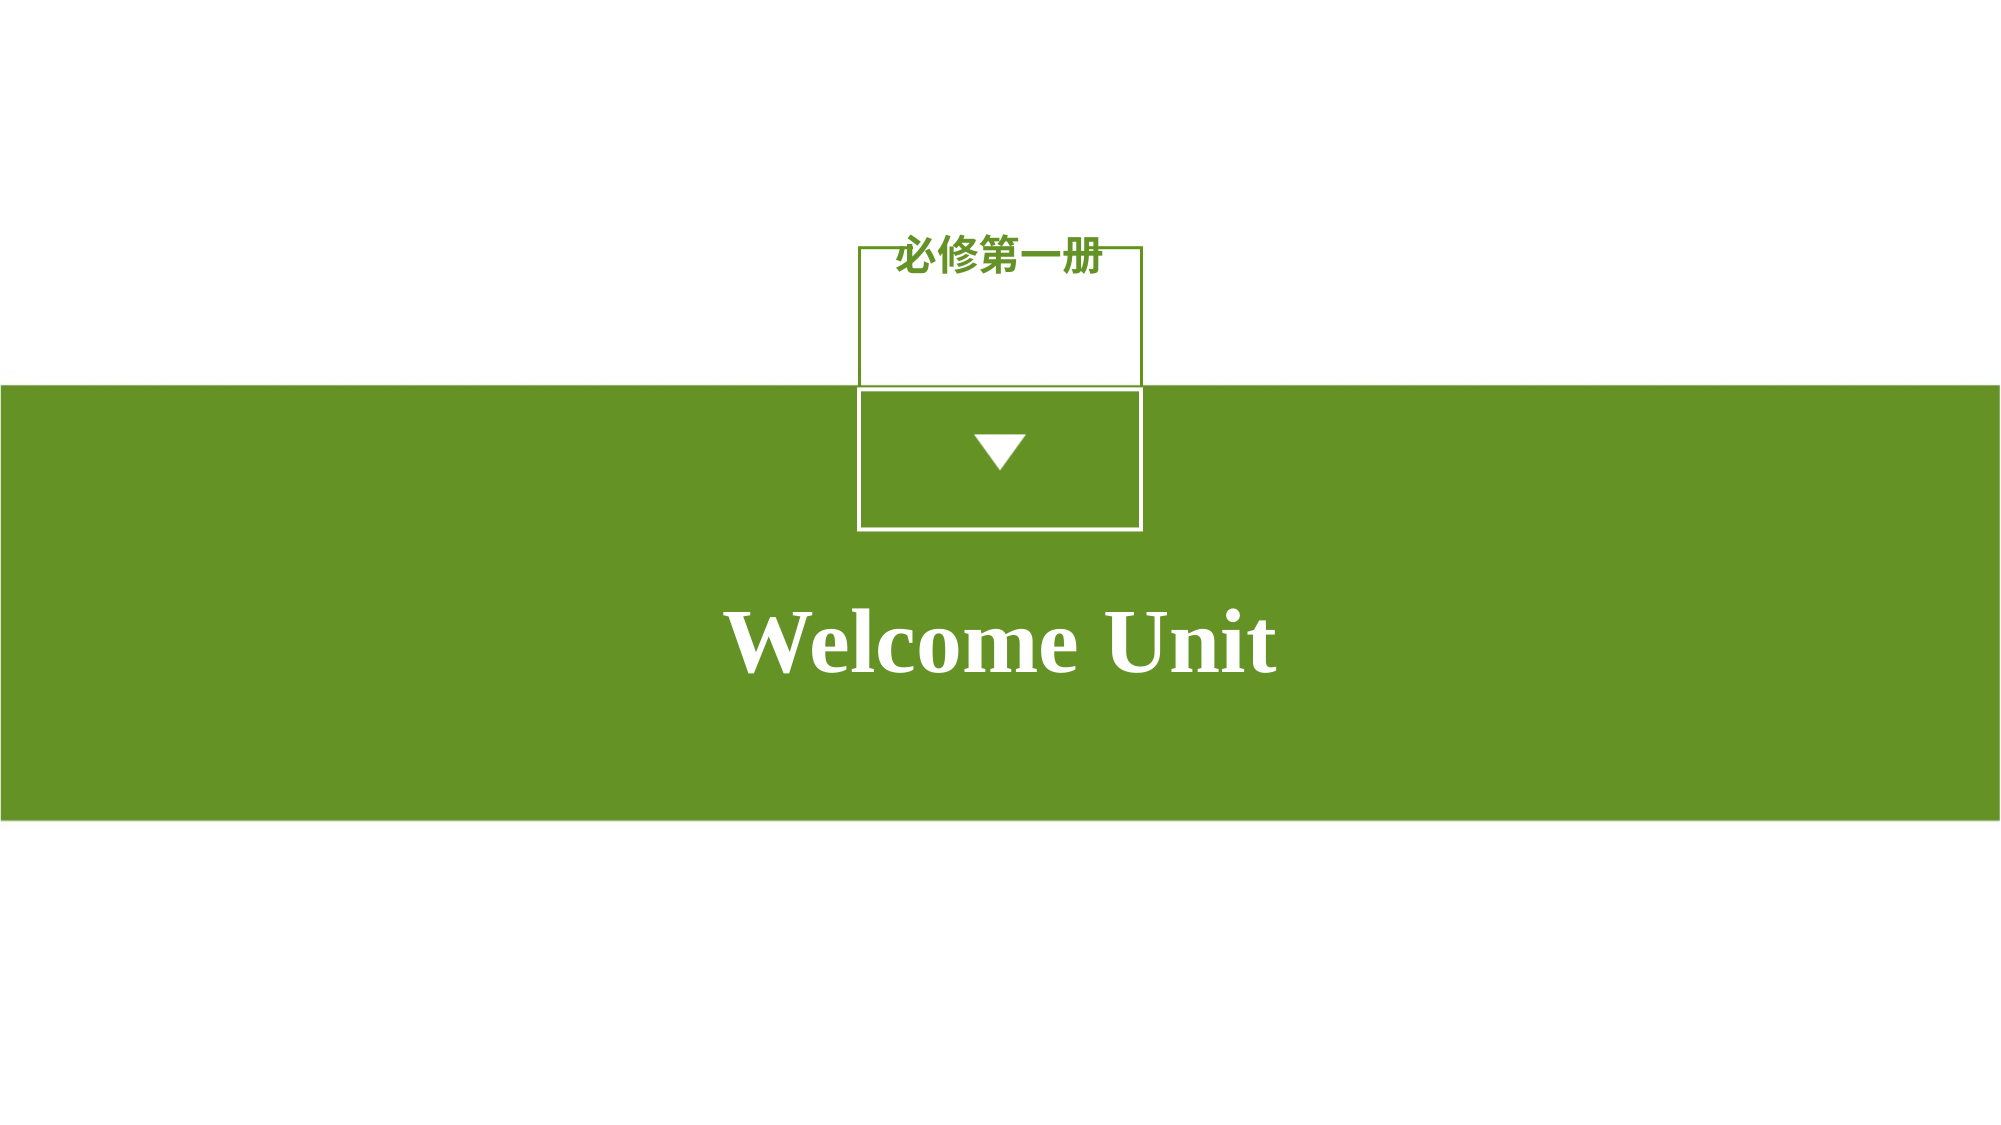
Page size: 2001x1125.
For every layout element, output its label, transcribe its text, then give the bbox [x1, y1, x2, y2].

picture [0, 0, 2000, 572]
text_box 必修第一册 [880, 181, 1119, 312]
text_box Welcome Unit [0, 572, 2000, 699]
picture [0, 699, 2000, 1125]
